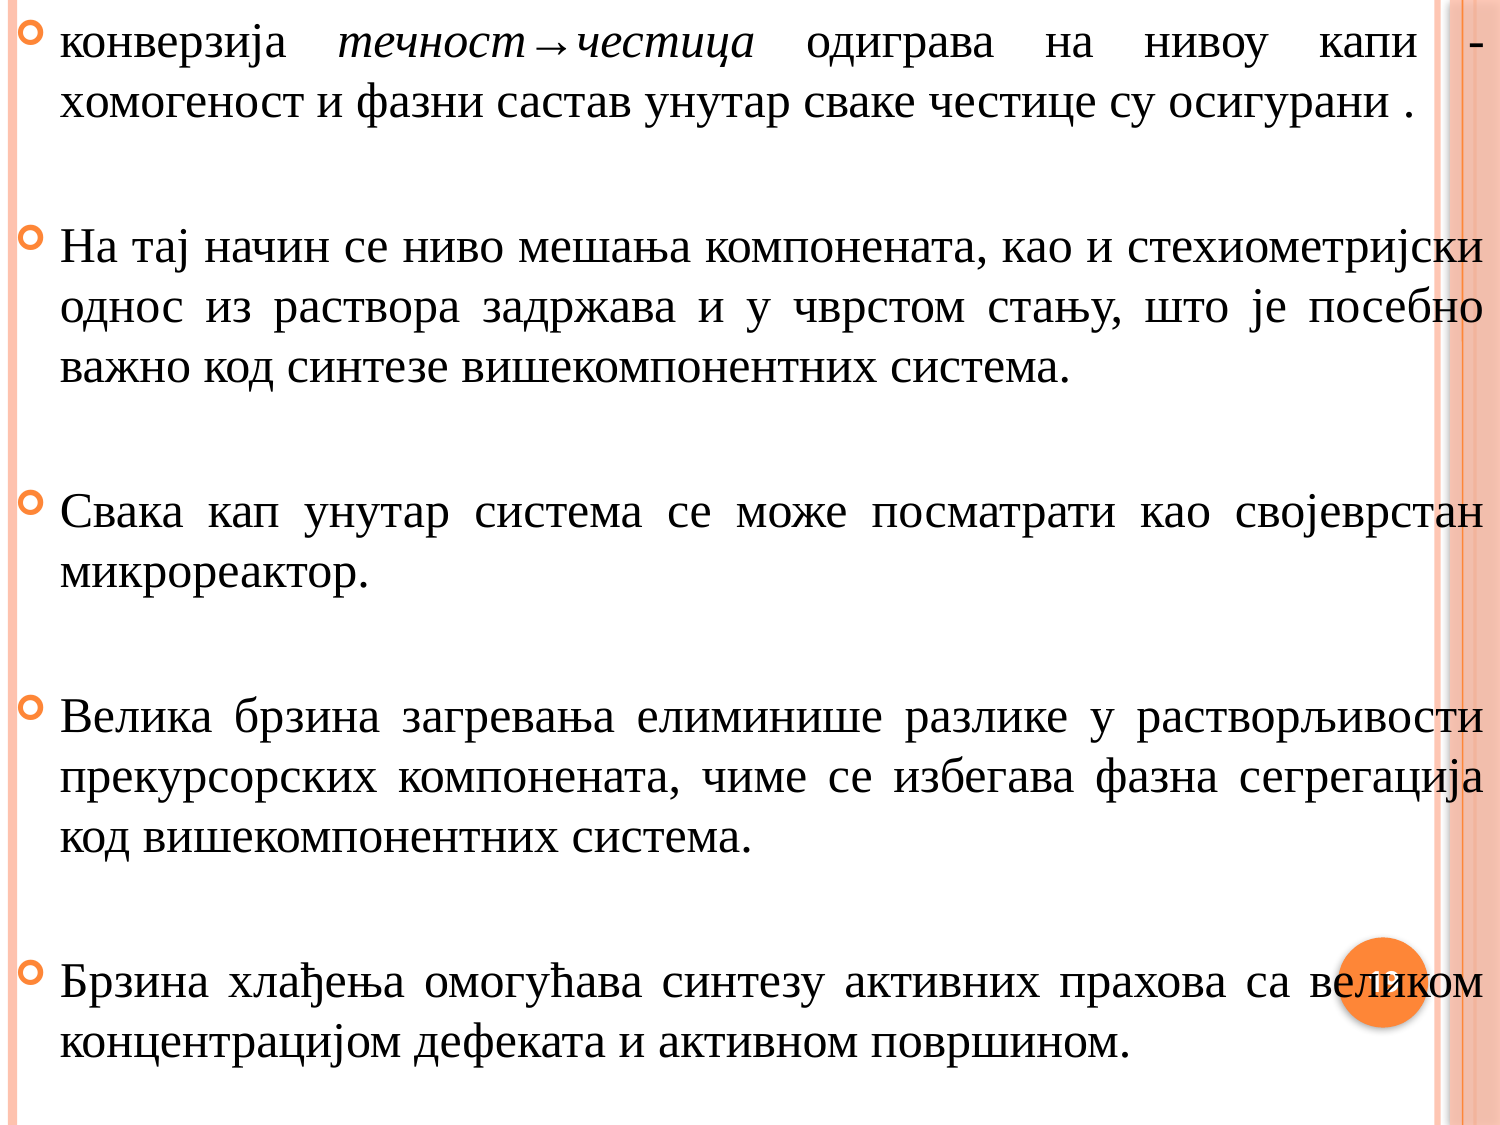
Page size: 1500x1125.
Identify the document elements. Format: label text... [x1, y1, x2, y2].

list конверзија течност→честица одиграва на нивоу капи -хомогеност и фазни састав унутар сваке честице су осигурани . На тај начин се ниво мешања компонената, као и стехиометријски однос из раствора задржава и у чврстом стању, што је посебно важно код синтезе вишекомпонентних система. Свака кап унутар система се може посматрати као својеврстан микрореактор. Велика брзина загревања елиминише разлике у растворљивости прекурсорских компонената, чиме се избегава фазна сегрегација код вишекомпонентних система. Брзина хлађења омогућава синтезу активних прахова са великом концентрацијом дефеката и активном површином. [0, 0, 1500, 1125]
